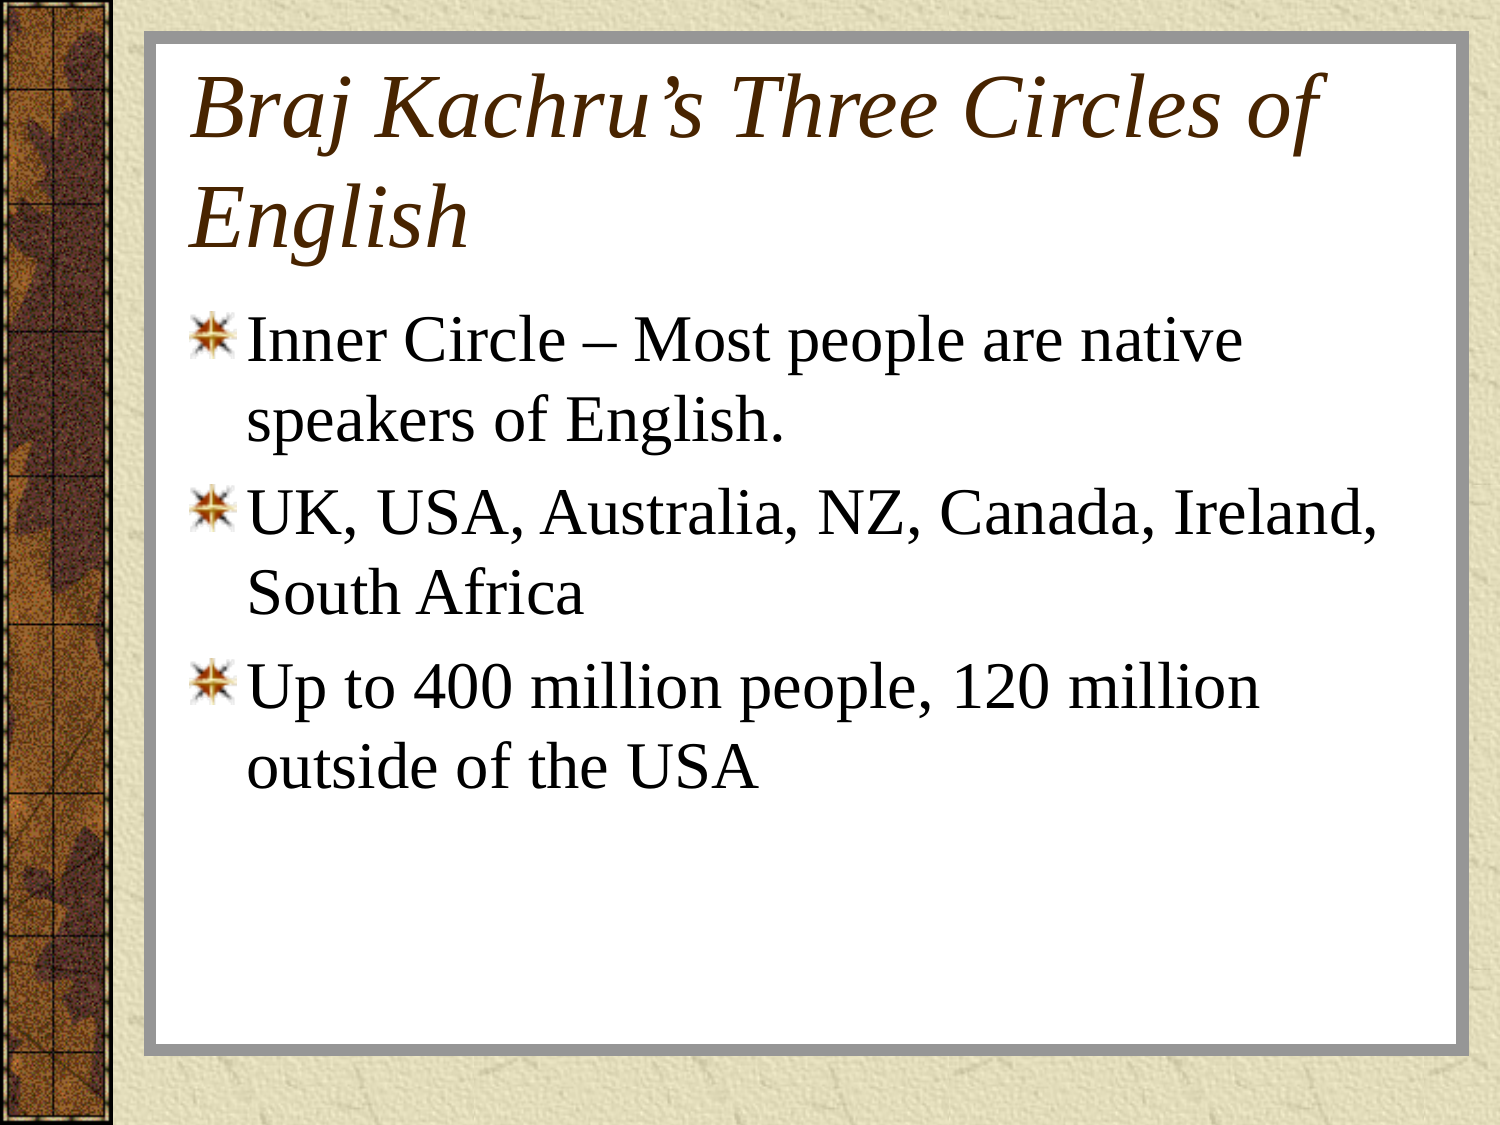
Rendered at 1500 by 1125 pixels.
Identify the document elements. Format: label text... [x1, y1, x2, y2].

list Inner Circle – Most people are native speakers of English. UK, USA, Australia, NZ, Canada, Ireland, South Africa Up to 400 million people, 120 million outside of the USA [174, 287, 1450, 963]
title Braj Kachru’s Three Circles of English [174, 62, 1450, 250]
picture [0, 0, 1500, 1125]
